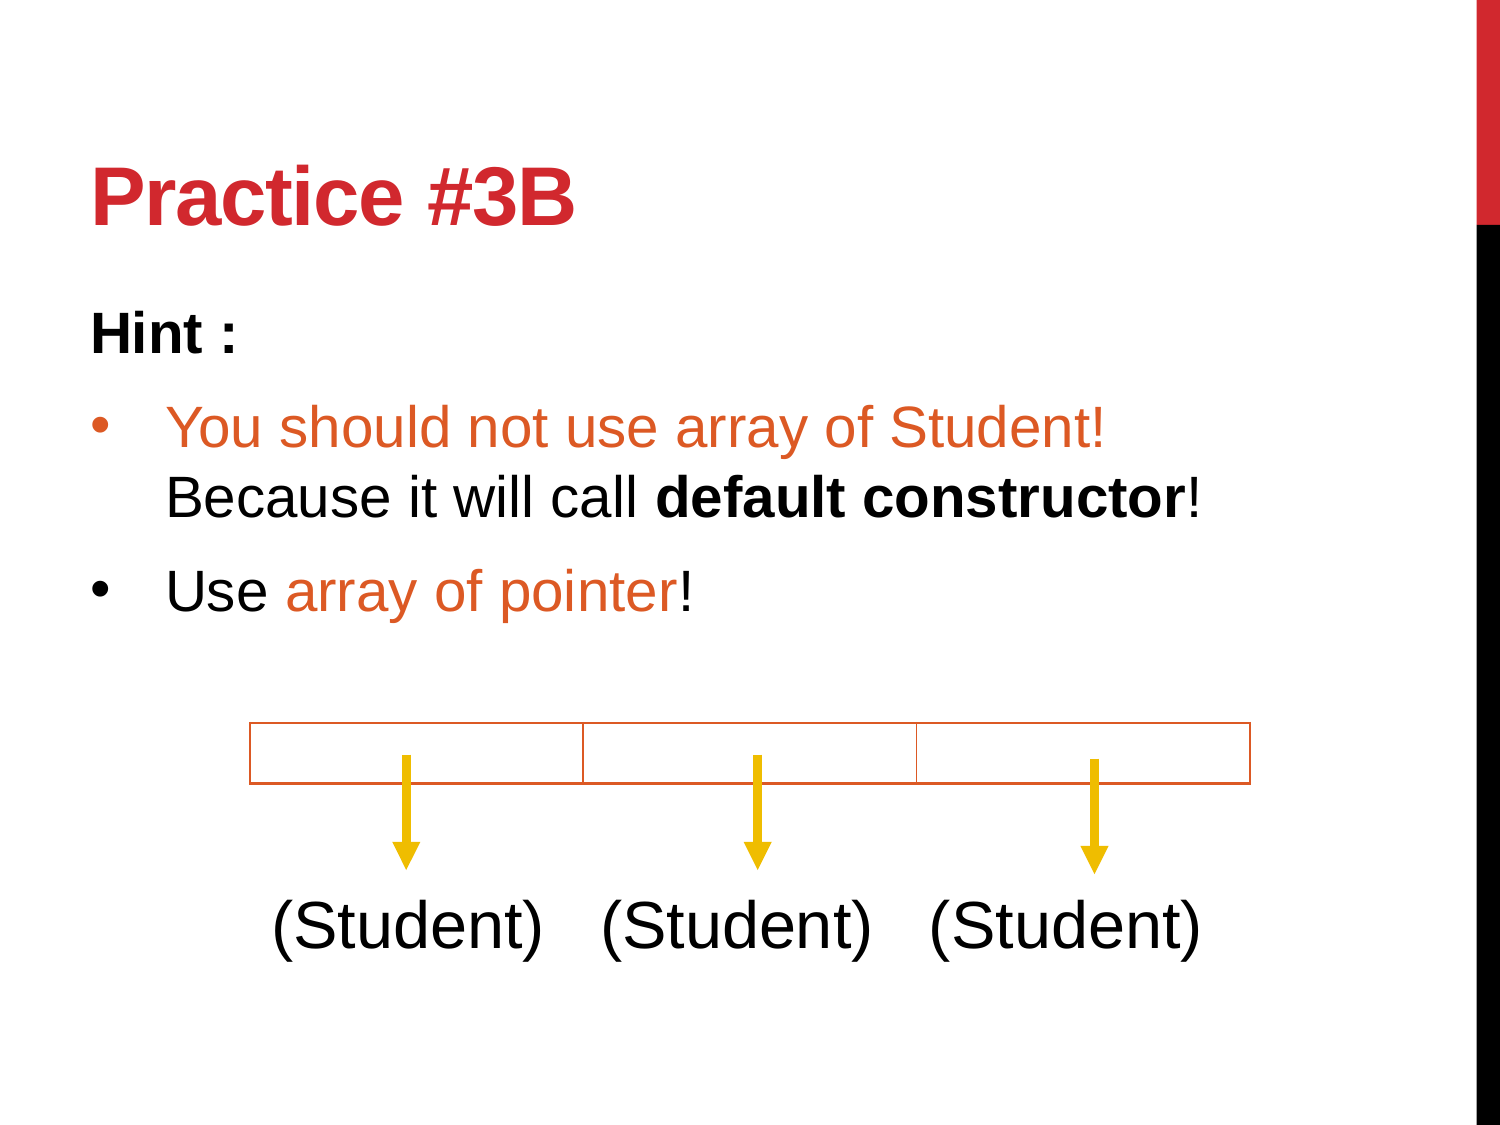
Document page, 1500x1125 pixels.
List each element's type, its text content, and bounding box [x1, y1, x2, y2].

table_header [584, 724, 916, 782]
table_header [917, 724, 1249, 782]
text_box (Student) (Student) (Student) [256, 874, 1250, 969]
table_header [251, 724, 582, 782]
list Hint : You should not use array of Student! Because it will call default constructor! Use array of pointer! [75, 287, 1325, 1005]
title Practice #3b [75, 25, 1350, 250]
